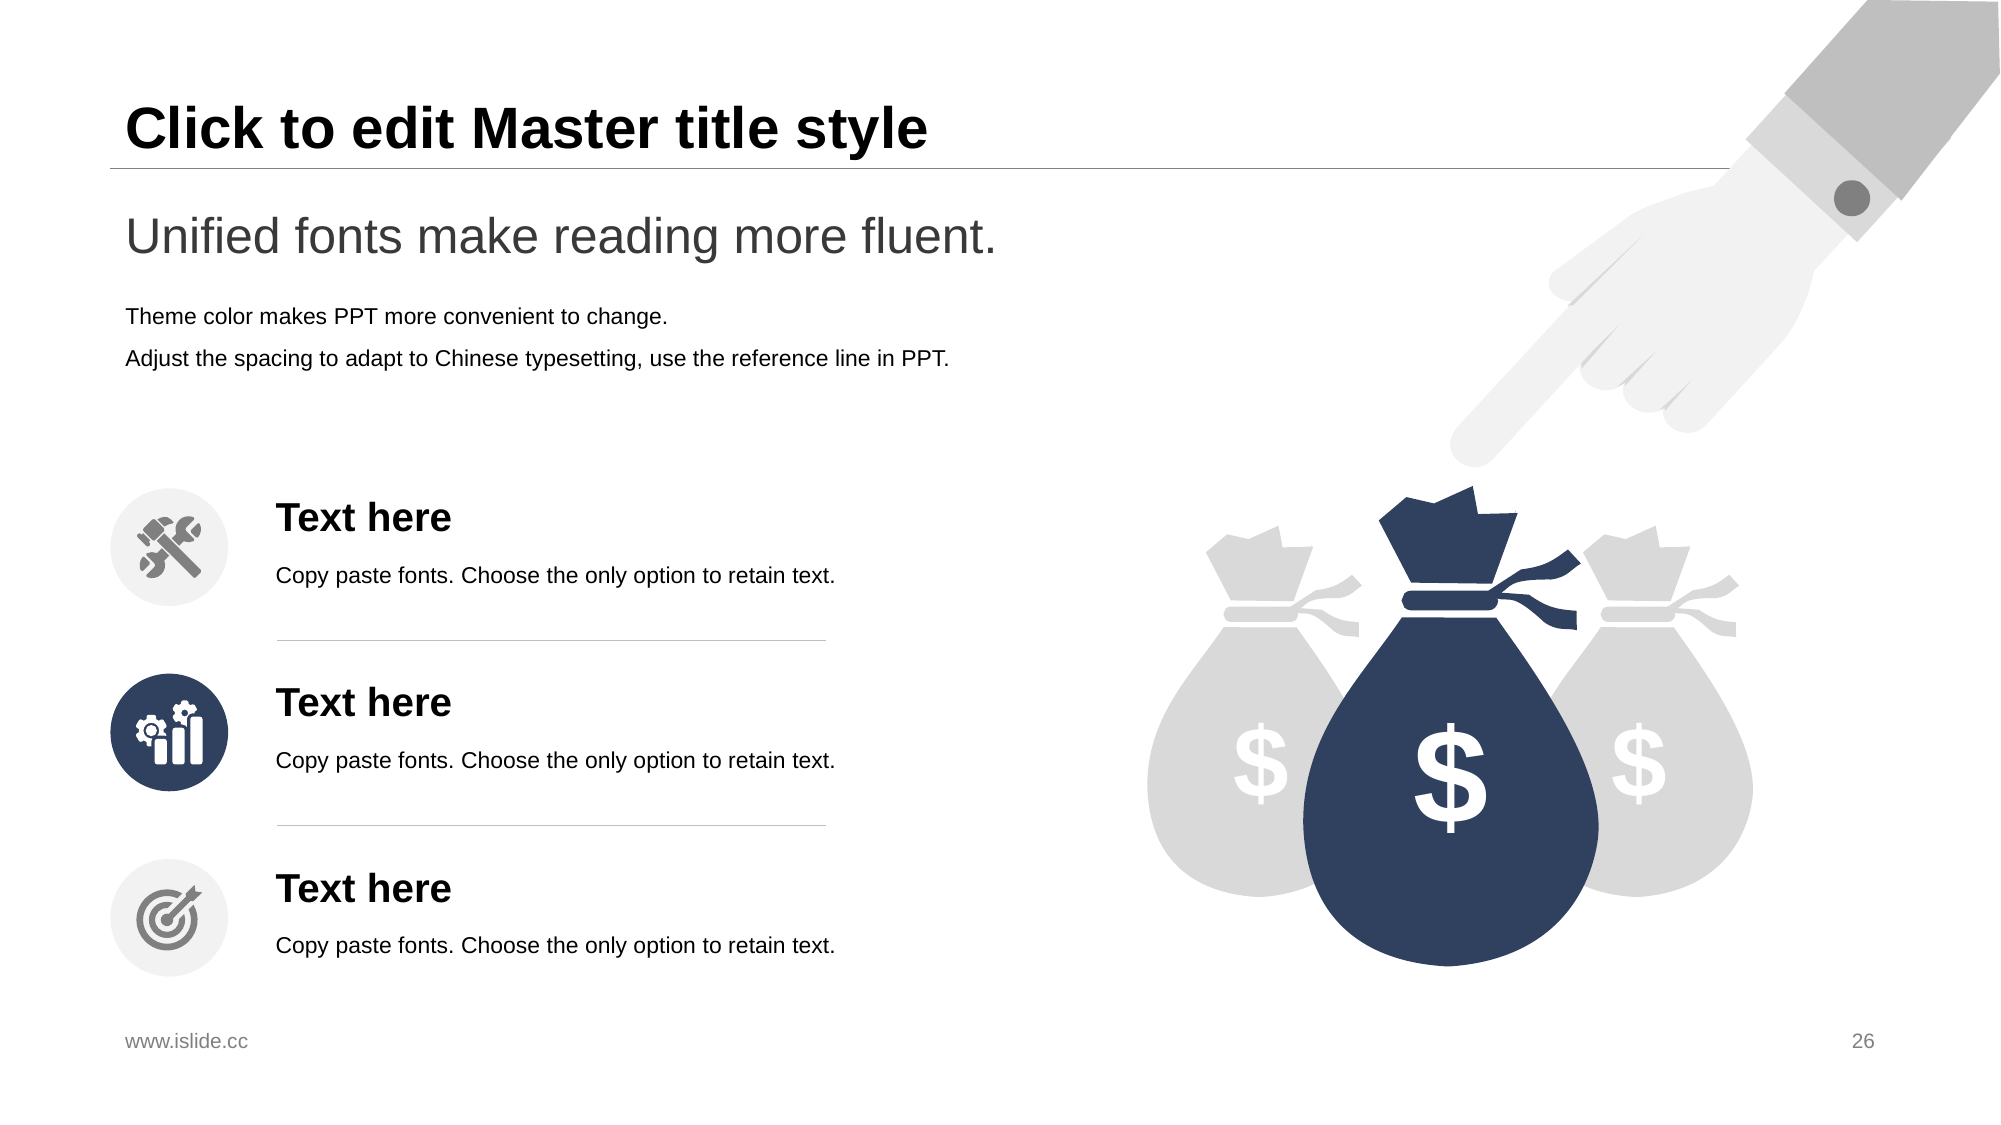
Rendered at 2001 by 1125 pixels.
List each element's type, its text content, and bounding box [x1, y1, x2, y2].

slide_number 26 [1412, 1023, 1890, 1058]
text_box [110, 0, 2000, 982]
footer www.islide.cc [109, 1023, 790, 1058]
